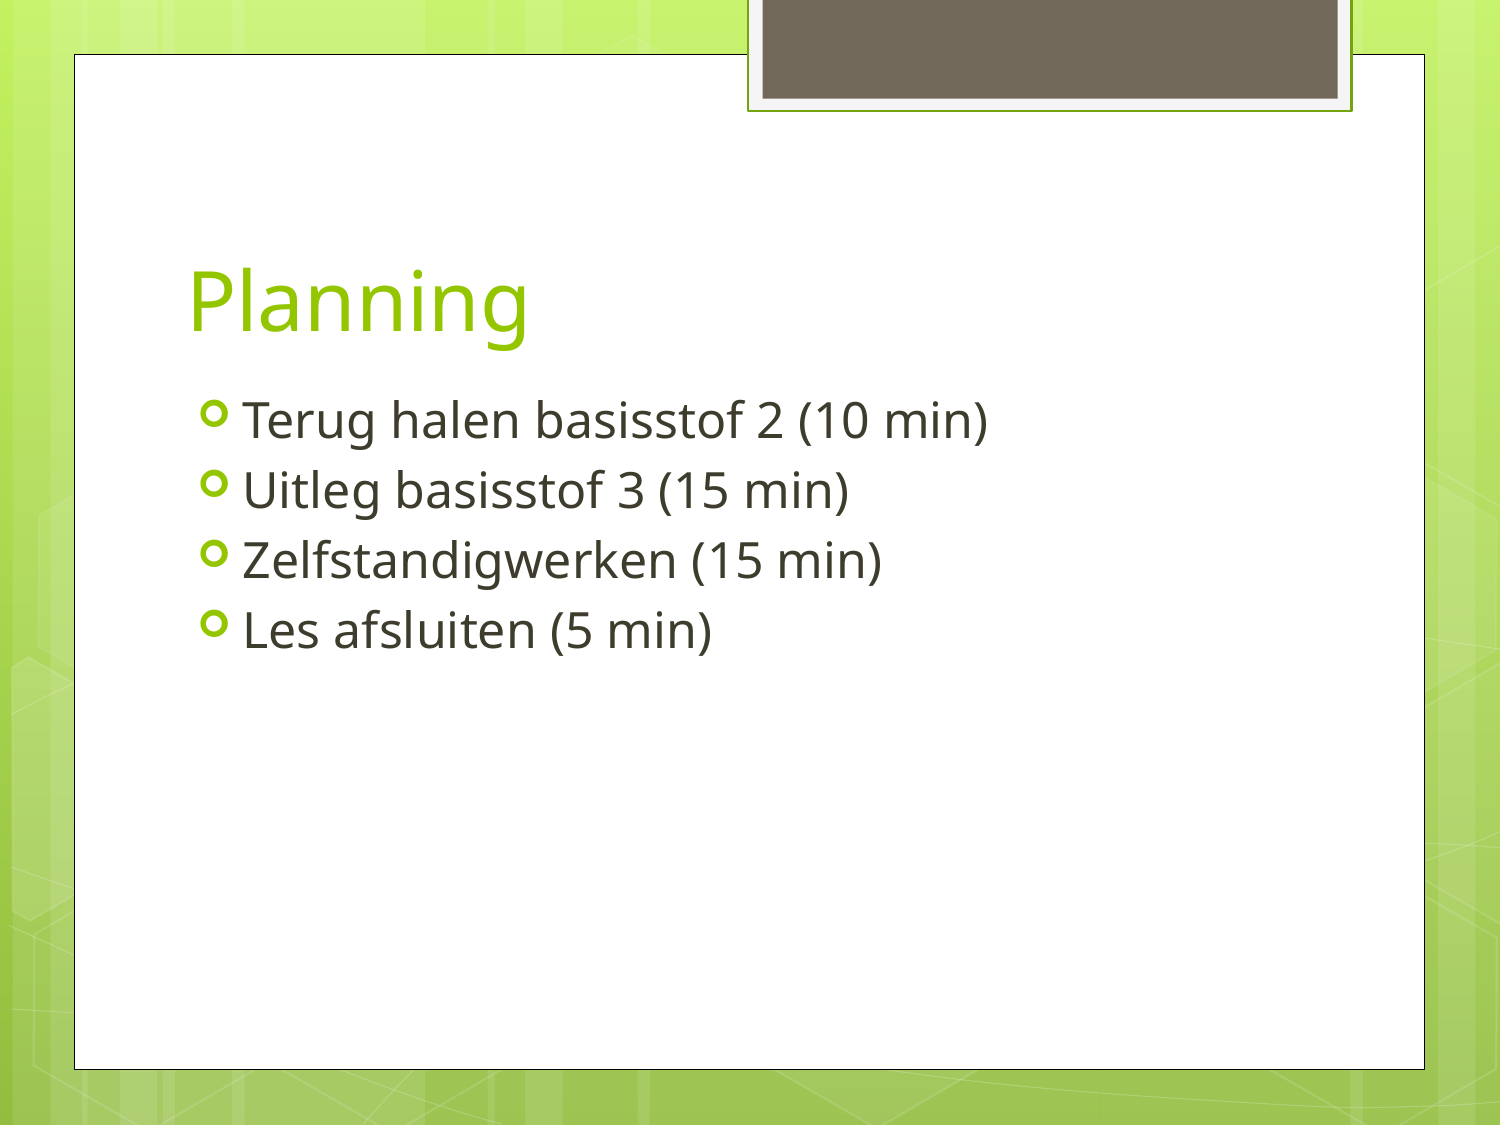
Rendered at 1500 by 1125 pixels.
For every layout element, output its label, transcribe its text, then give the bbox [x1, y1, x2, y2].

title Planning [171, 168, 1324, 357]
list Terug halen basisstof 2 (10 min) Uitleg basisstof 3 (15 min) Zelfstandigwerken (15 min) Les afsluiten (5 min) [171, 381, 1283, 957]
